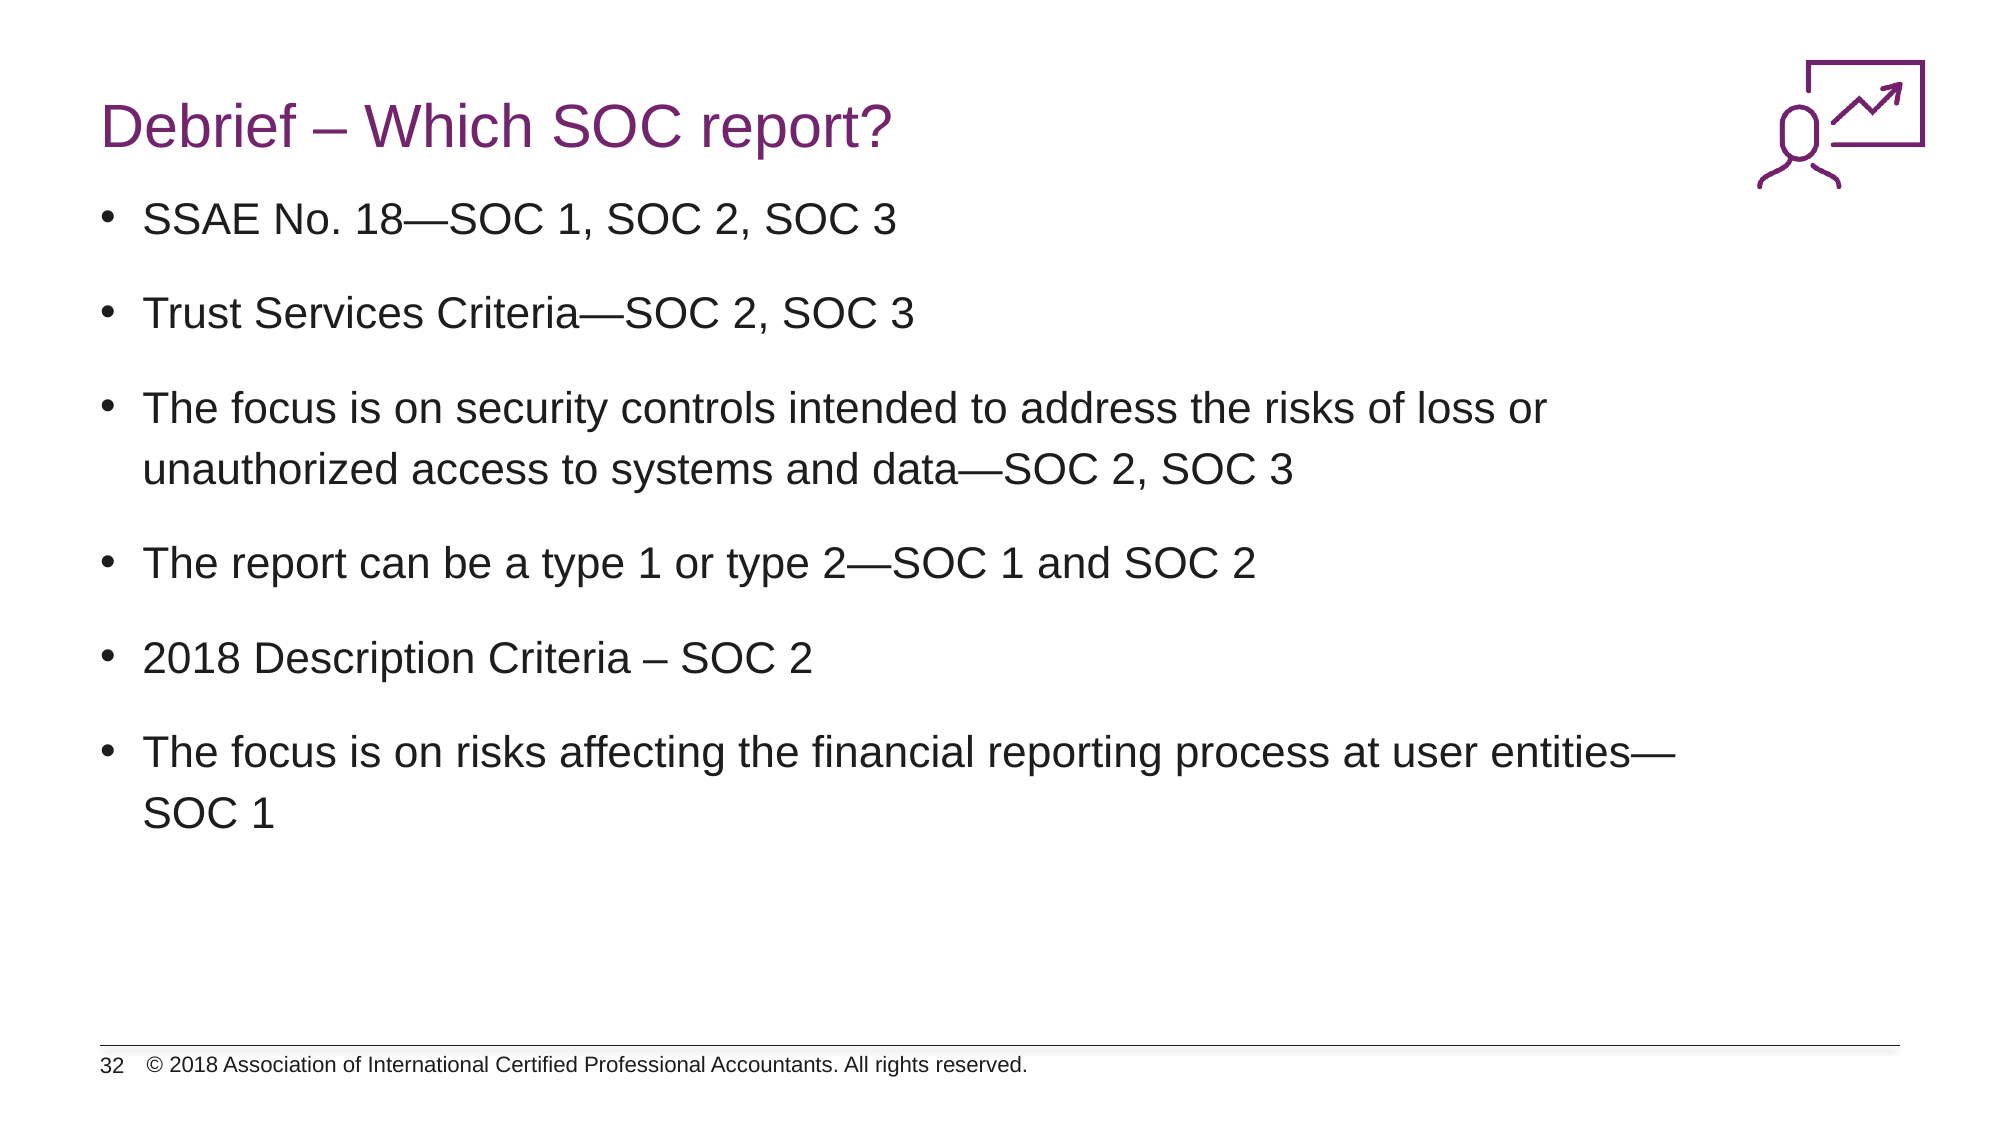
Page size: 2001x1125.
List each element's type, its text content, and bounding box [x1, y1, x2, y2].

list SSAE No. 18—SOC 1, SOC 2, SOC 3 Trust Services Criteria—SOC 2, SOC 3 The focus is on security controls intended to address the risks of loss or unauthorized access to systems and data—SOC 2, SOC 3 The report can be a type 1 or type 2—SOC 1 and SOC 2 2018 Description Criteria – SOC 2 The focus is on risks affecting the financial reporting process at user entities—SOC 1 [100, 182, 1692, 915]
footer © 2018 Association of International Certified Professional Accountants. All rights reserved. [147, 1050, 1900, 1111]
picture [1752, 37, 1930, 216]
slide_number 32 [99, 1050, 147, 1111]
title Debrief – Which SOC report? [100, 30, 1692, 160]
